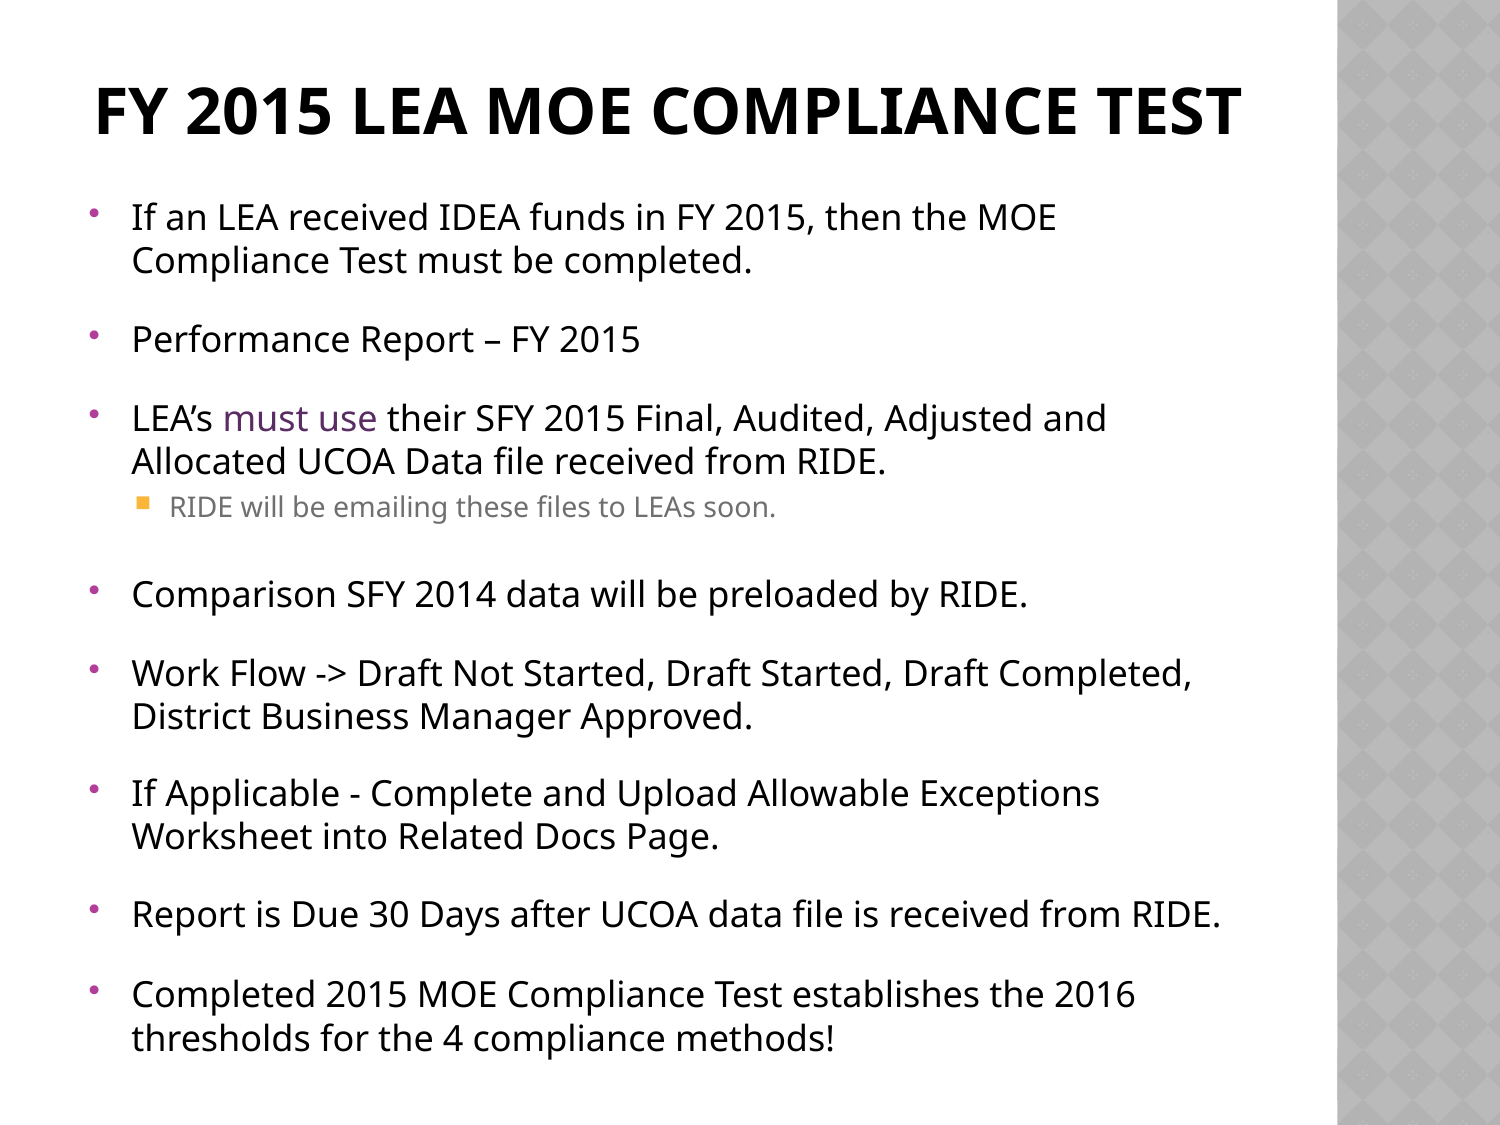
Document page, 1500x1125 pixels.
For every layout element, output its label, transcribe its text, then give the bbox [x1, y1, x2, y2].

list If an LEA received IDEA funds in FY 2015, then the MOE Compliance Test must be completed. Performance Report – FY 2015 LEA’s must use their SFY 2015 Final, Audited, Adjusted and Allocated UCOA Data file received from RIDE. RIDE will be emailing these files to LEAs soon. Comparison SFY 2014 data will be preloaded by RIDE. Work Flow -> Draft Not Started, Draft Started, Draft Completed, District Business Manager Approved. If Applicable - Complete and Upload Allowable Exceptions Worksheet into Related Docs Page. Report is Due 30 Days after UCOA data file is received from RIDE. Completed 2015 MOE Compliance Test establishes the 2016 thresholds for the 4 compliance methods! [75, 187, 1263, 1075]
title FY 2015 LEA MOE compliance test [75, 50, 1263, 148]
